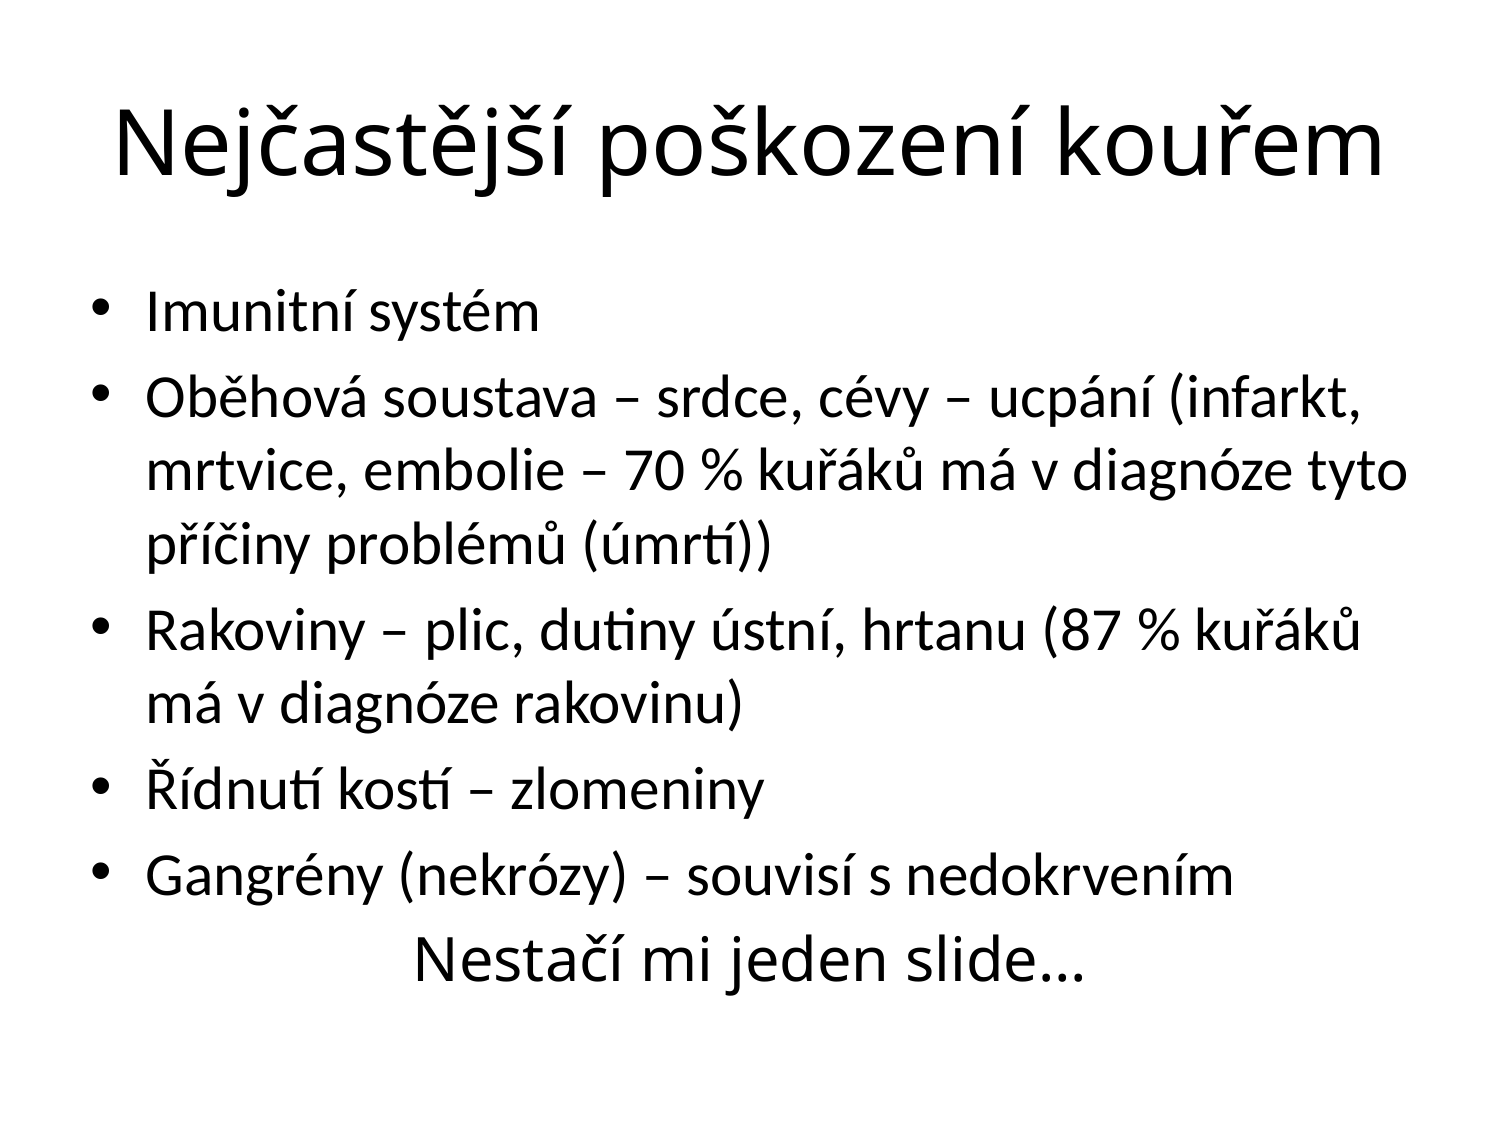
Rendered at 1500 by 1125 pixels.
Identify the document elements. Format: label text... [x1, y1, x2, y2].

title Nejčastější poškození kouřem [75, 45, 1425, 233]
list Imunitní systém Oběhová soustava – srdce, cévy – ucpání (infarkt, mrtvice, embolie – 70 % kuřáků má v diagnóze tyto příčiny problémů (úmrtí)) Rakoviny – plic, dutiny ústní, hrtanu (87 % kuřáků má v diagnóze rakovinu) Řídnutí kostí – zlomeniny Gangrény (nekrózy) – souvisí s nedokrvením Nestačí mi jeden slide… [75, 262, 1425, 1005]
